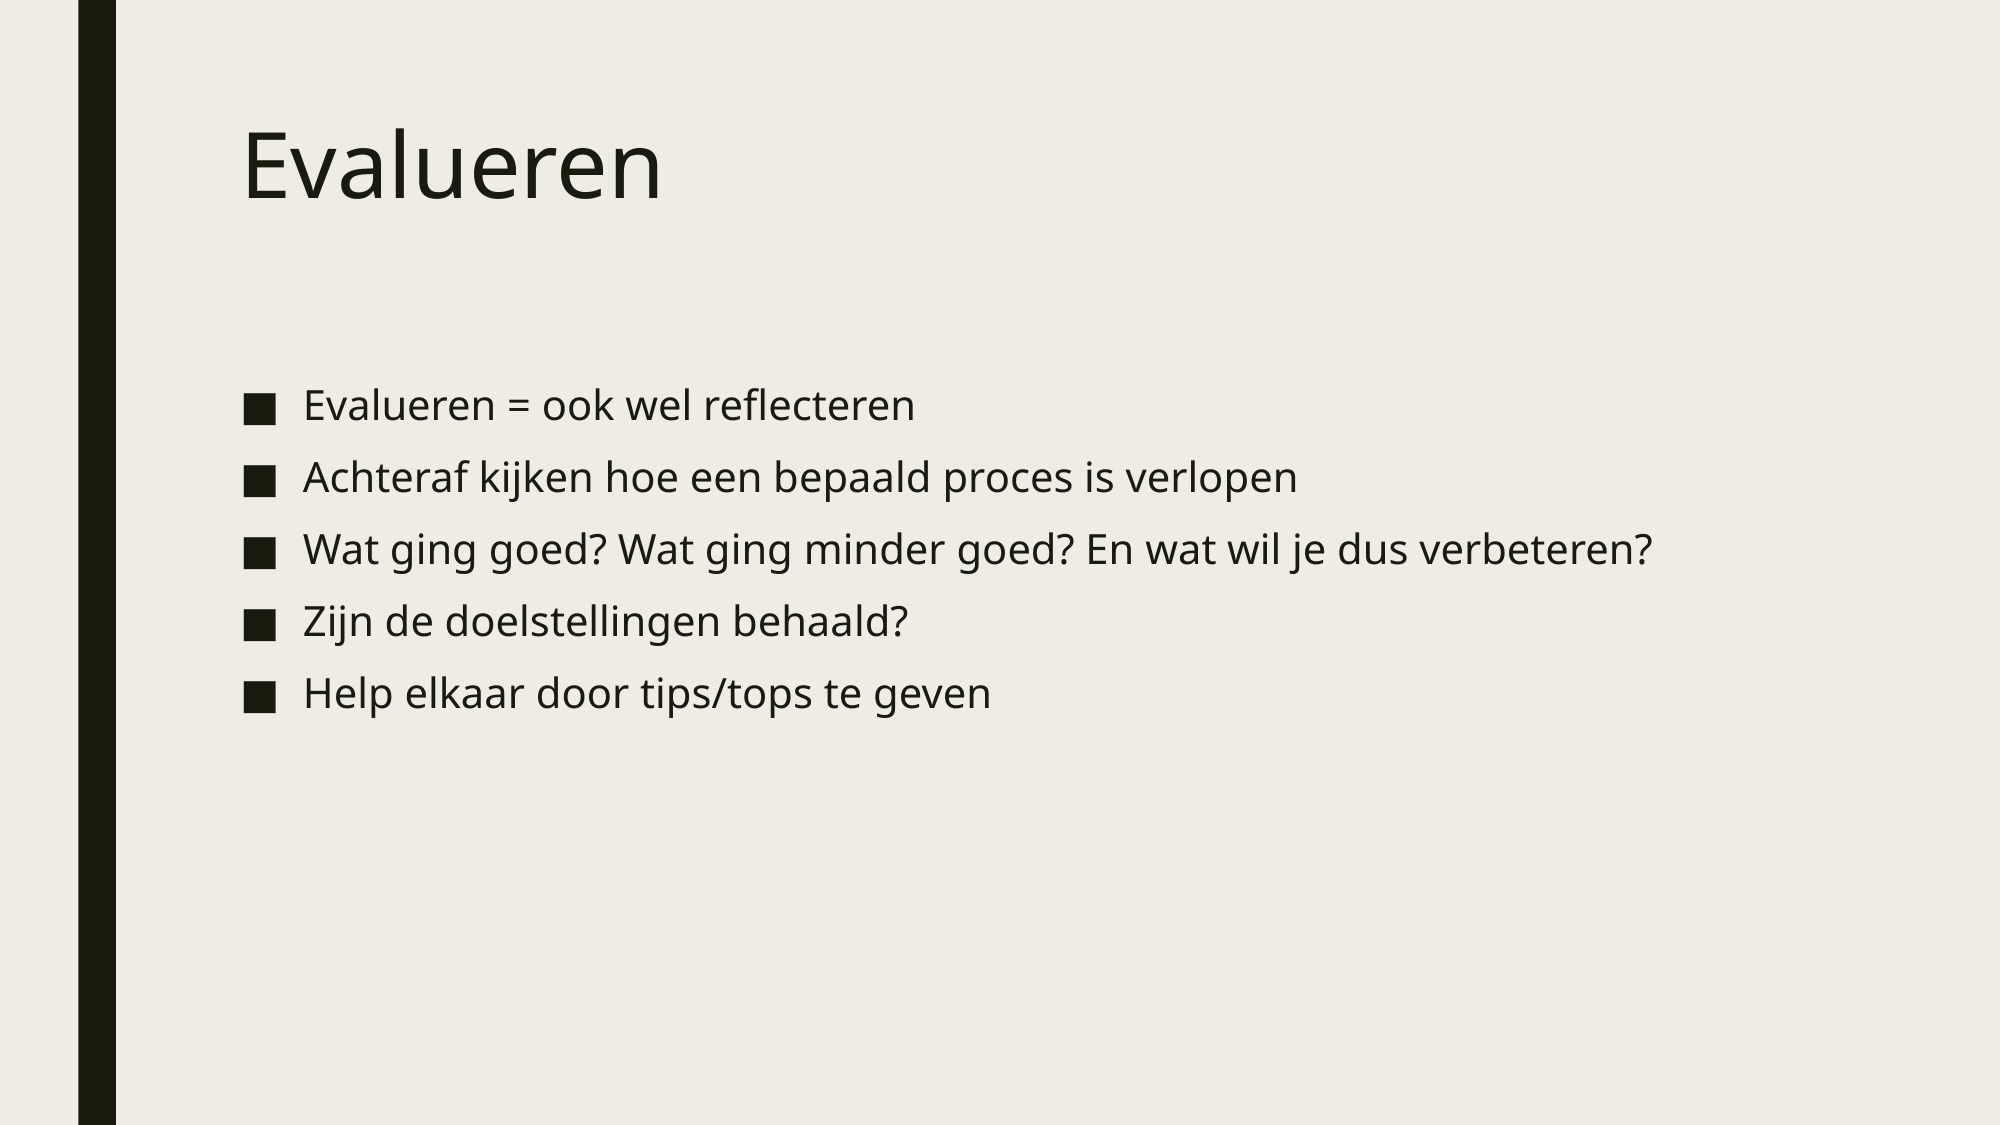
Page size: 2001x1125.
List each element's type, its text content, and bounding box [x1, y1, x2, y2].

title Evalueren [225, 112, 1800, 357]
list Evalueren = ook wel reflecteren Achteraf kijken hoe een bepaald proces is verlopen Wat ging goed? Wat ging minder goed? En wat wil je dus verbeteren? Zijn de doelstellingen behaald? Help elkaar door tips/tops te geven [225, 375, 1800, 963]
